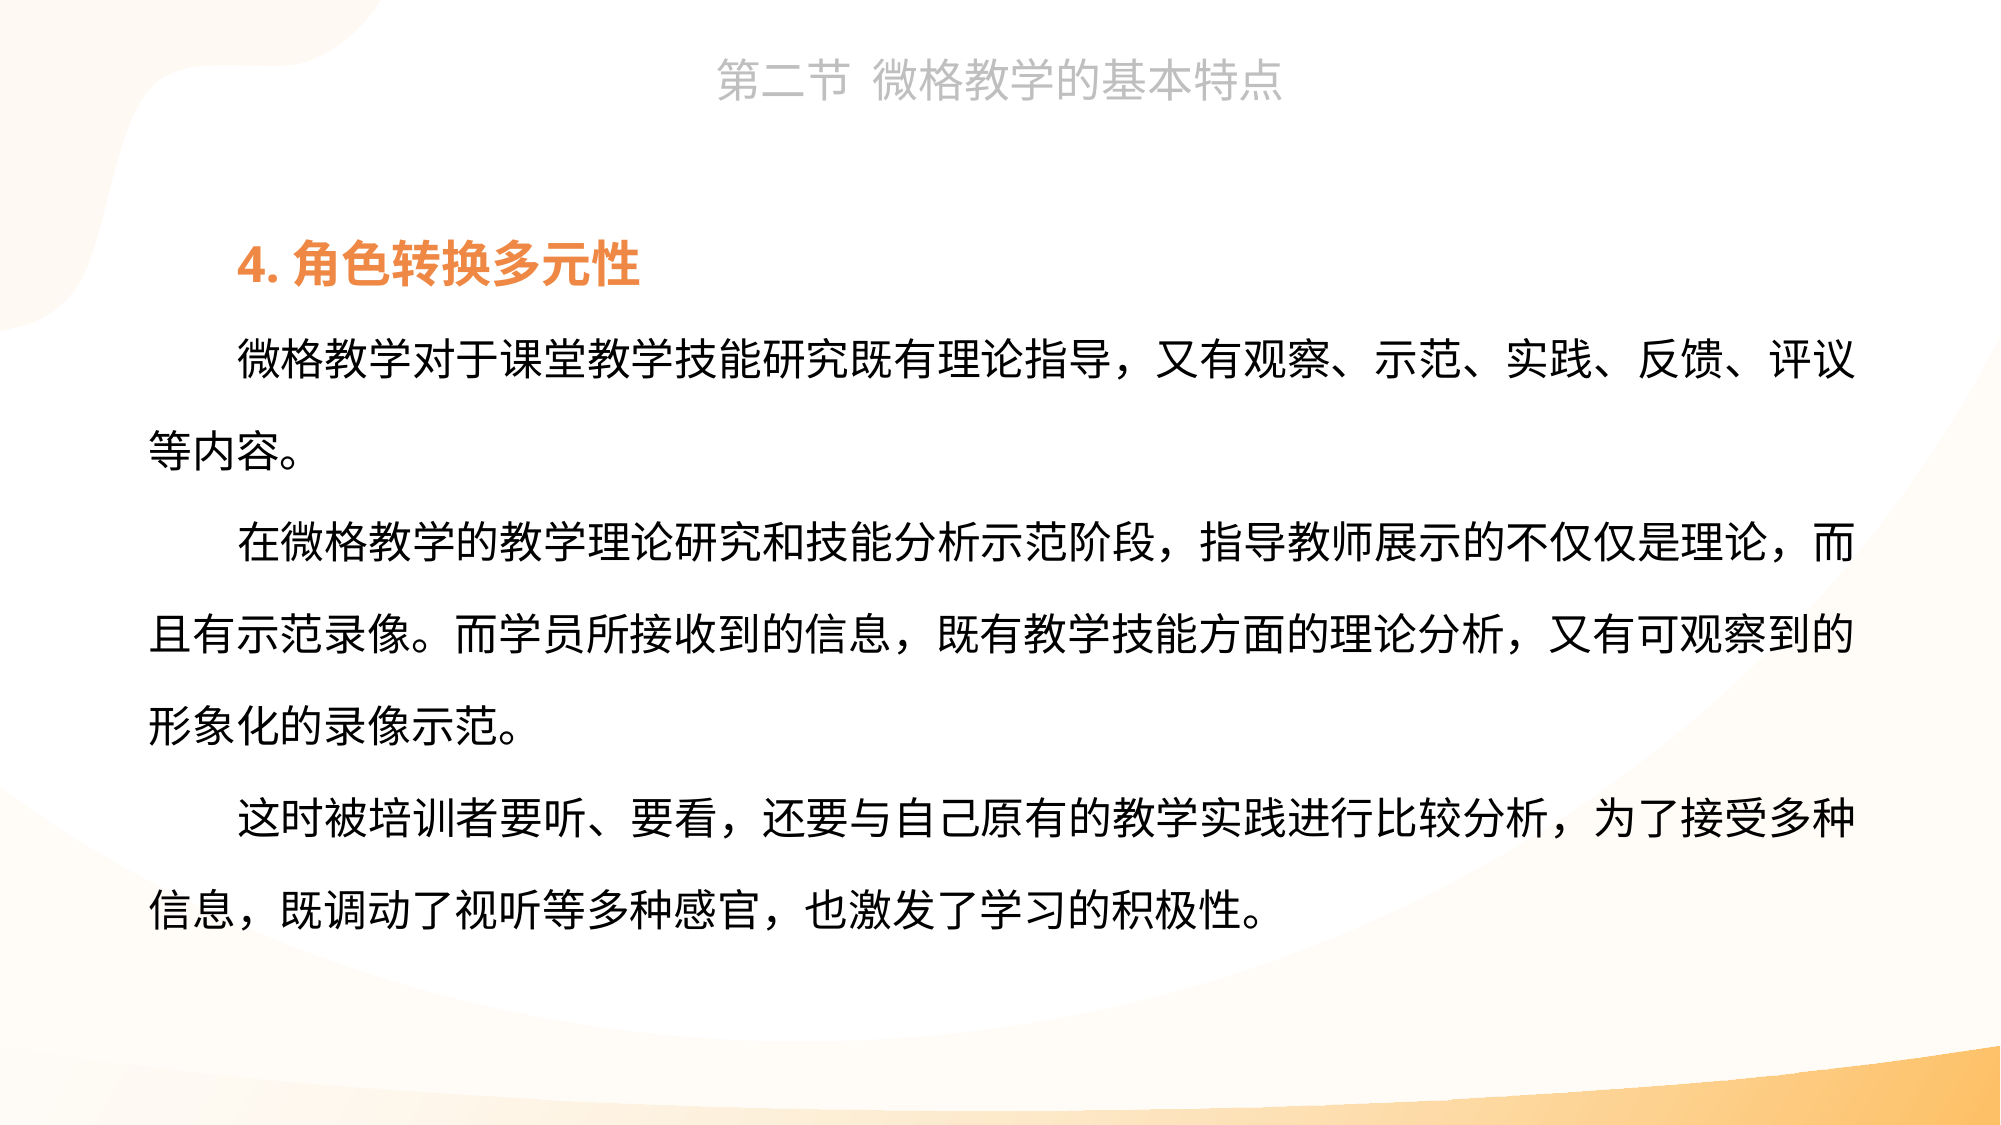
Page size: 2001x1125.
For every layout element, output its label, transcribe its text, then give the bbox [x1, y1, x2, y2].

text_box 4.角色转换多元性 微格教学对于课堂教学技能研究既有理论指导，又有观察、示范、实践、反馈、评议等内容。 在微格教学的教学理论研究和技能分析示范阶段，指导教师展示的不仅仅是理论，而且有示范录像。而学员所接收到的信息，既有教学技能方面的理论分析，又有可观察到的形象化的录像示范。 这时被培训者要听、要看，还要与自己原有的教学实践进行比较分析，为了接受多种信息，既调动了视听等多种感官，也激发了学习的积极性。 [133, 179, 1873, 943]
